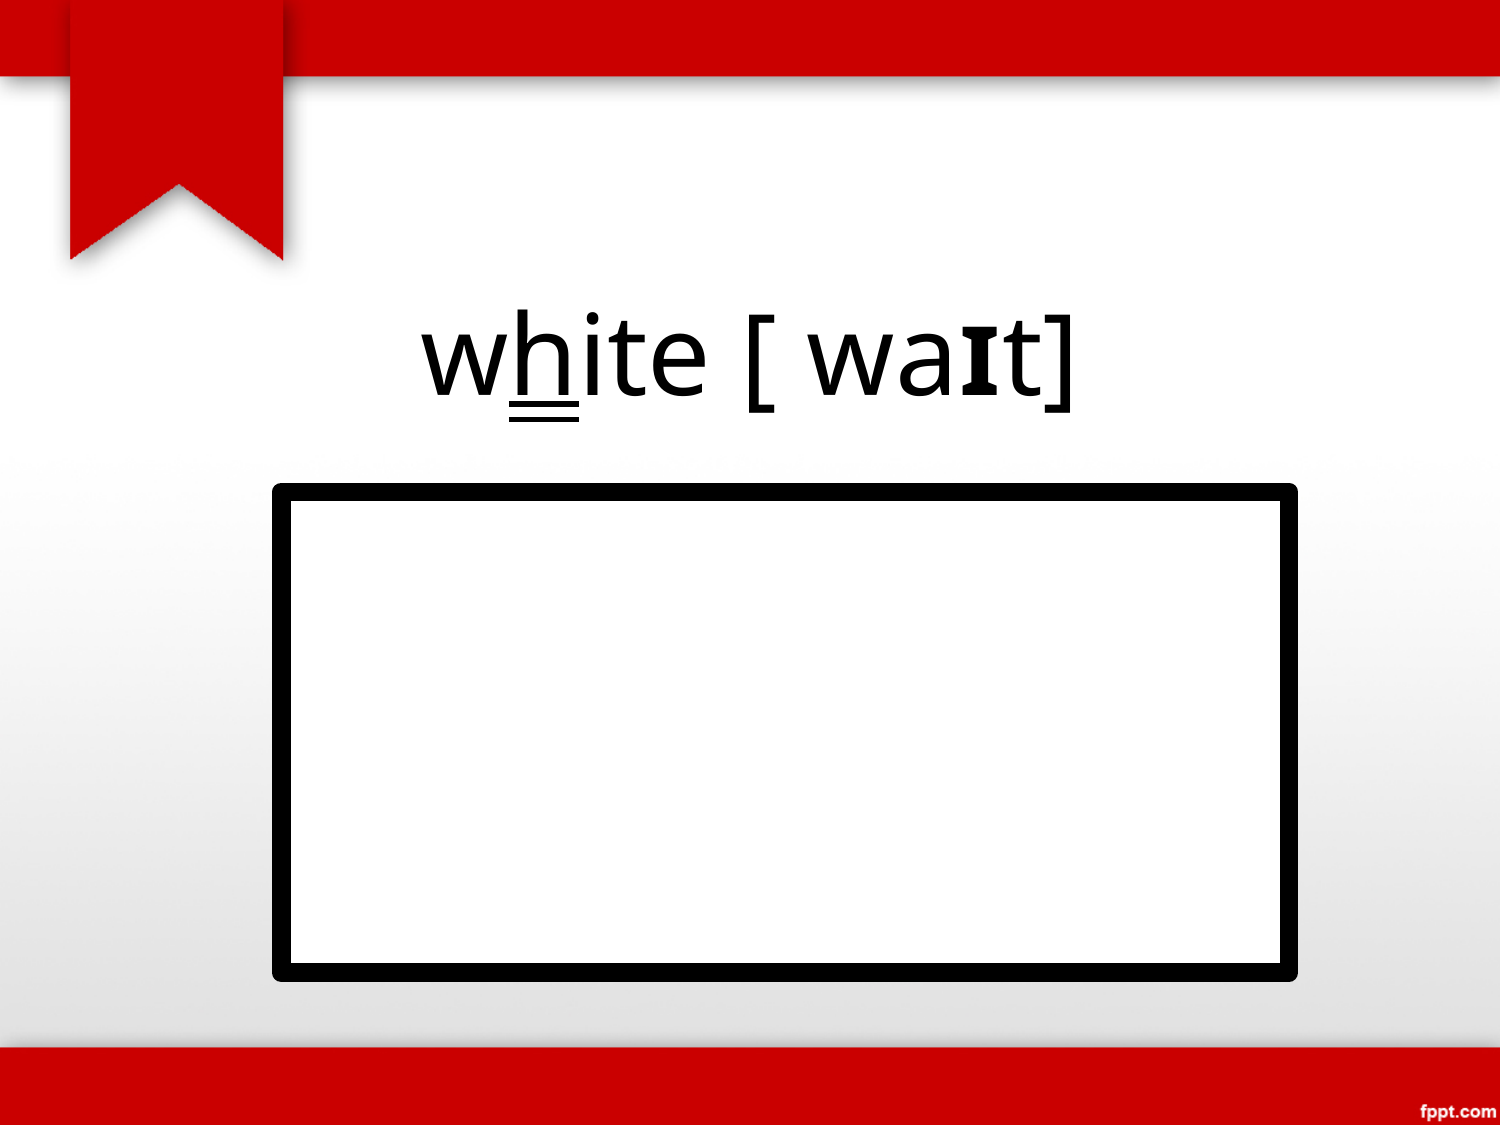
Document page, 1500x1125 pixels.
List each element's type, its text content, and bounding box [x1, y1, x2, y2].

list white [ waɪt] [74, 262, 1426, 1006]
text_box [279, 490, 1291, 975]
picture [0, 0, 1500, 1125]
